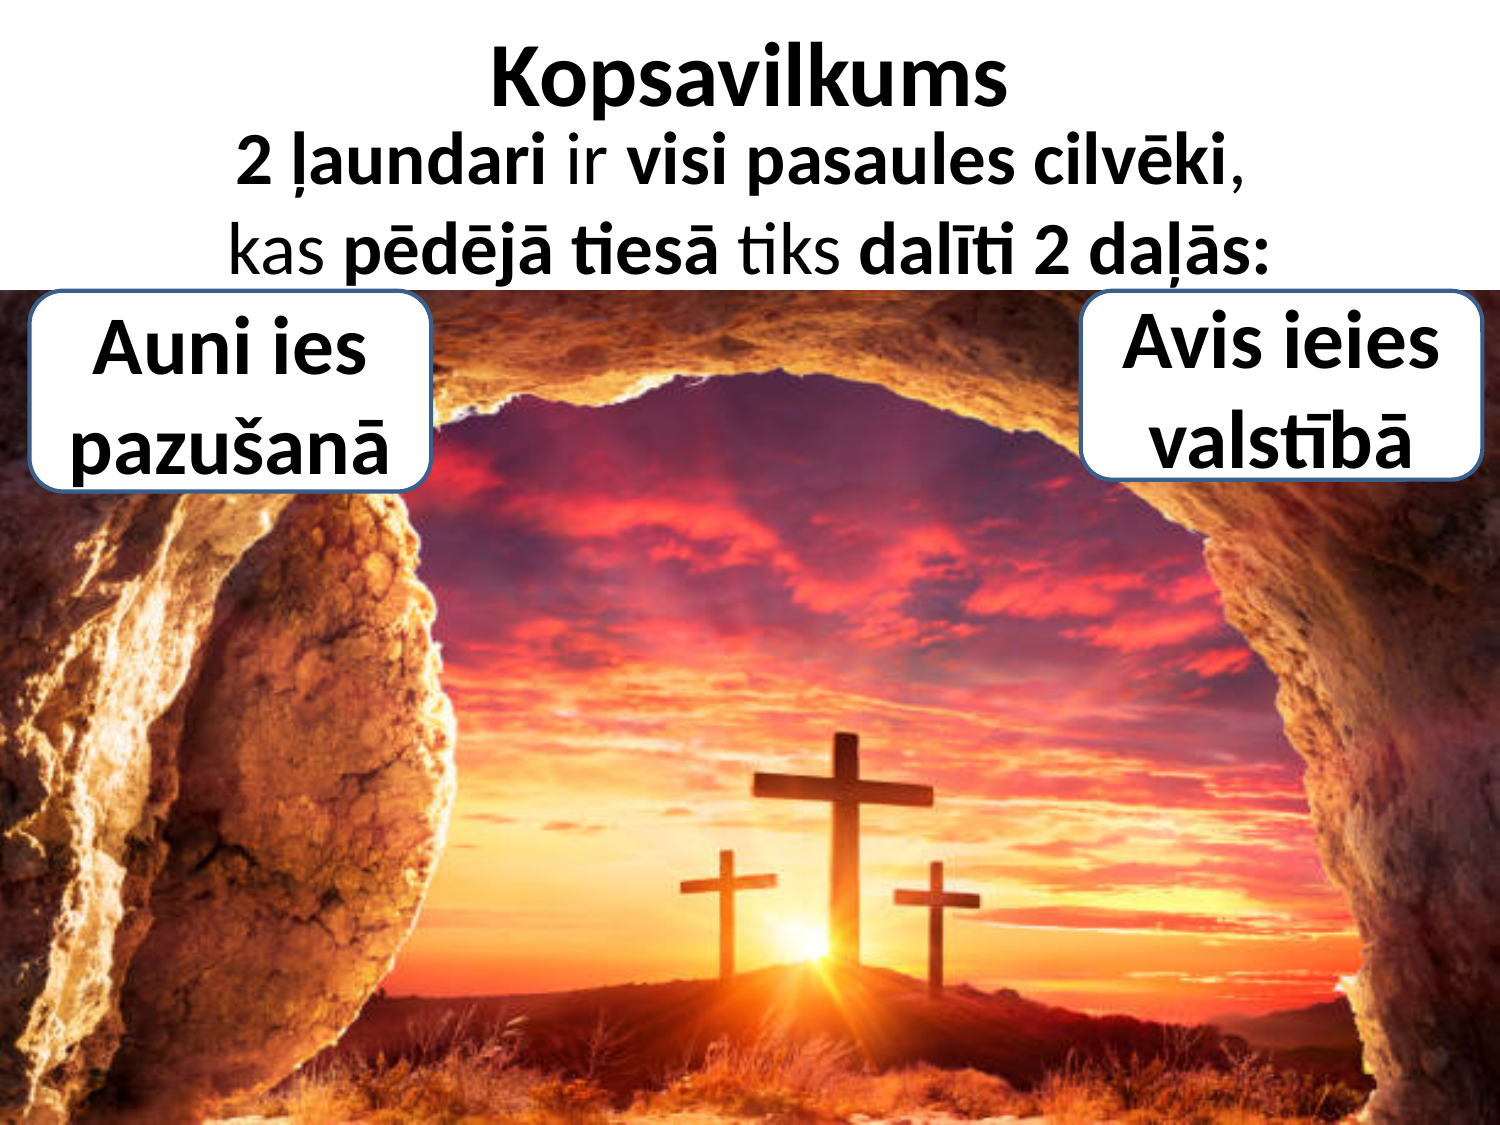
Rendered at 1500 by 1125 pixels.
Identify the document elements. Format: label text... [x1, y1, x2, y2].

picture [0, 290, 1500, 1125]
text_box Kopsavilkums [0, 0, 1500, 140]
text_box 2 ļaundari ir visi pasaules cilvēki, kas pēdējā tiesā tiks dalīti 2 daļās: [0, 140, 1500, 290]
